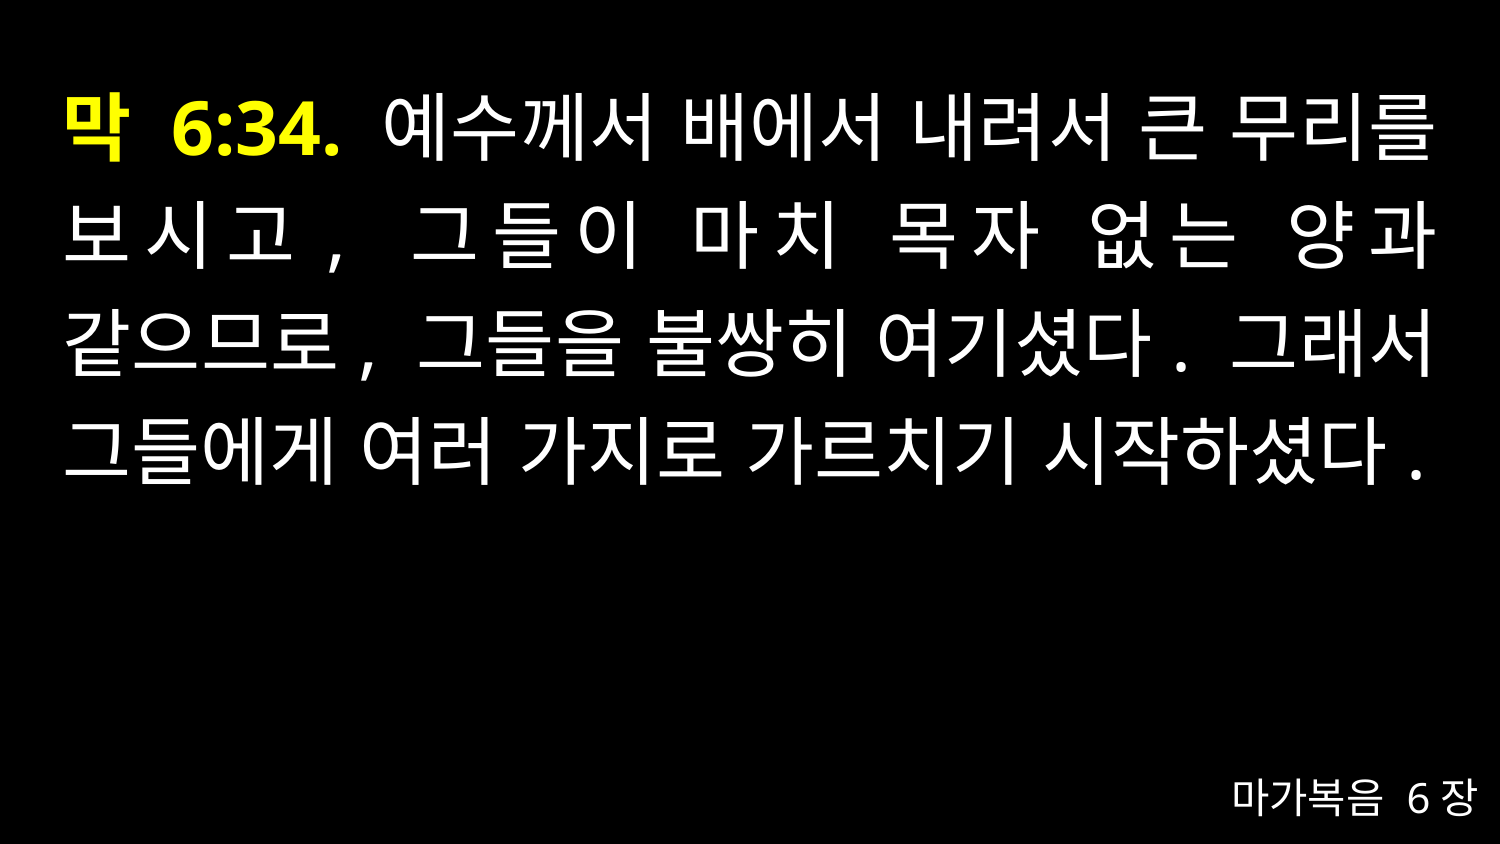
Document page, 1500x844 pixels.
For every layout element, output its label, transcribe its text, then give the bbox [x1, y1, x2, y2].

subtitle 마가복음 6장 [916, 770, 1500, 844]
title 막 6:34. 예수께서 배에서 내려서 큰 무리를 보시고, 그들이 마치 목자 없는 양과 같으므로, 그들을 불쌍히 여기셨다. 그래서 그들에게 여러 가지로 가르치기 시작하셨다. [0, 0, 1500, 844]
